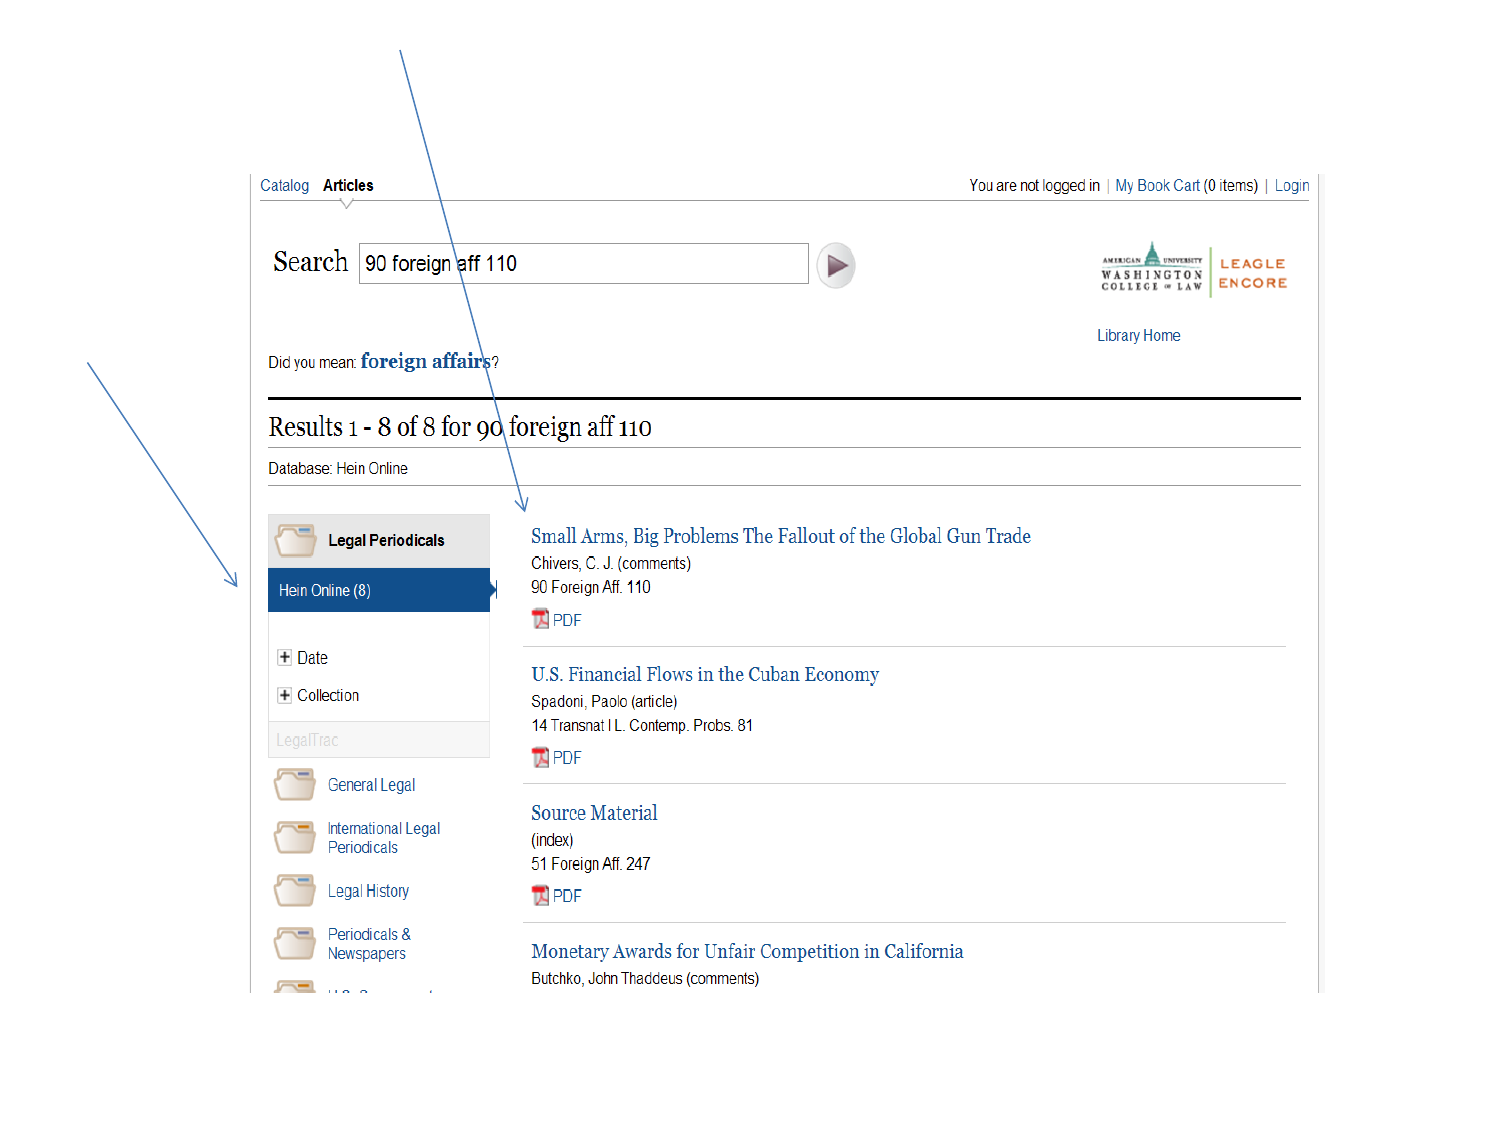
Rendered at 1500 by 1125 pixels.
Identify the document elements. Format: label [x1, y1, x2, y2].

picture [249, 174, 1326, 993]
text_box [87, 362, 238, 588]
text_box [399, 49, 526, 513]
